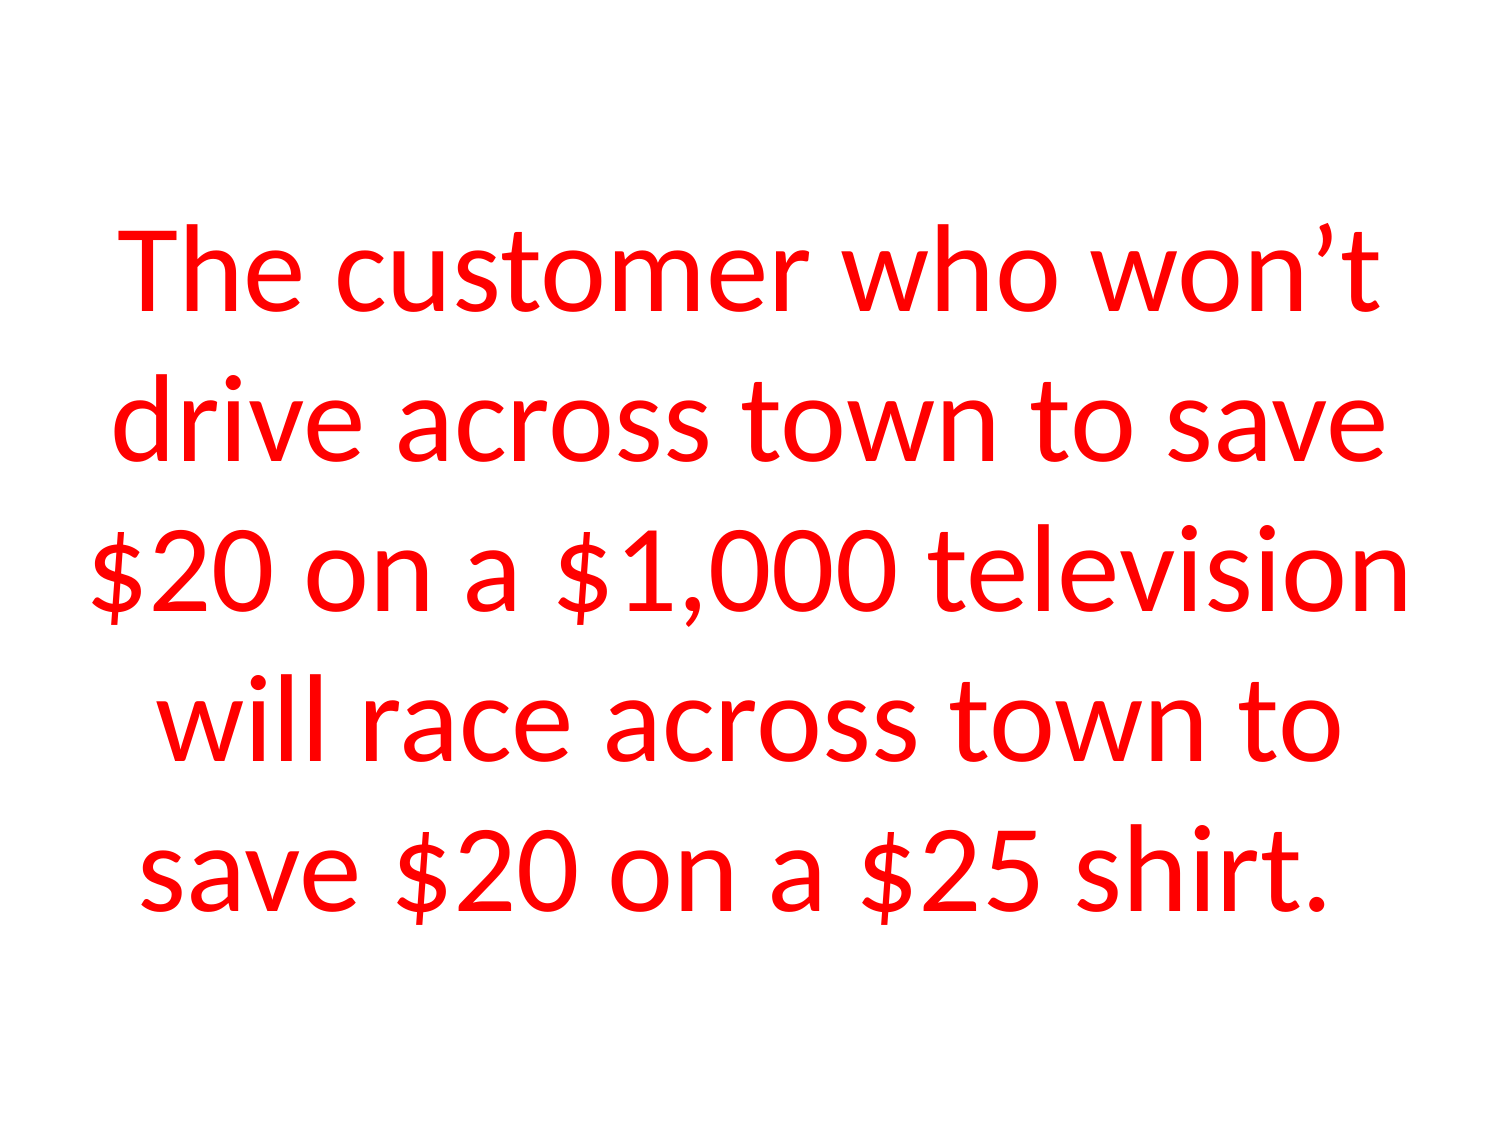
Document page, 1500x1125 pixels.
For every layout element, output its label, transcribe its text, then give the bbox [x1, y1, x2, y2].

text_box The customer who won’t drive across town to save $20 on a $1,000 television will race across town to save $20 on a $25 shirt. [28, 178, 1472, 944]
